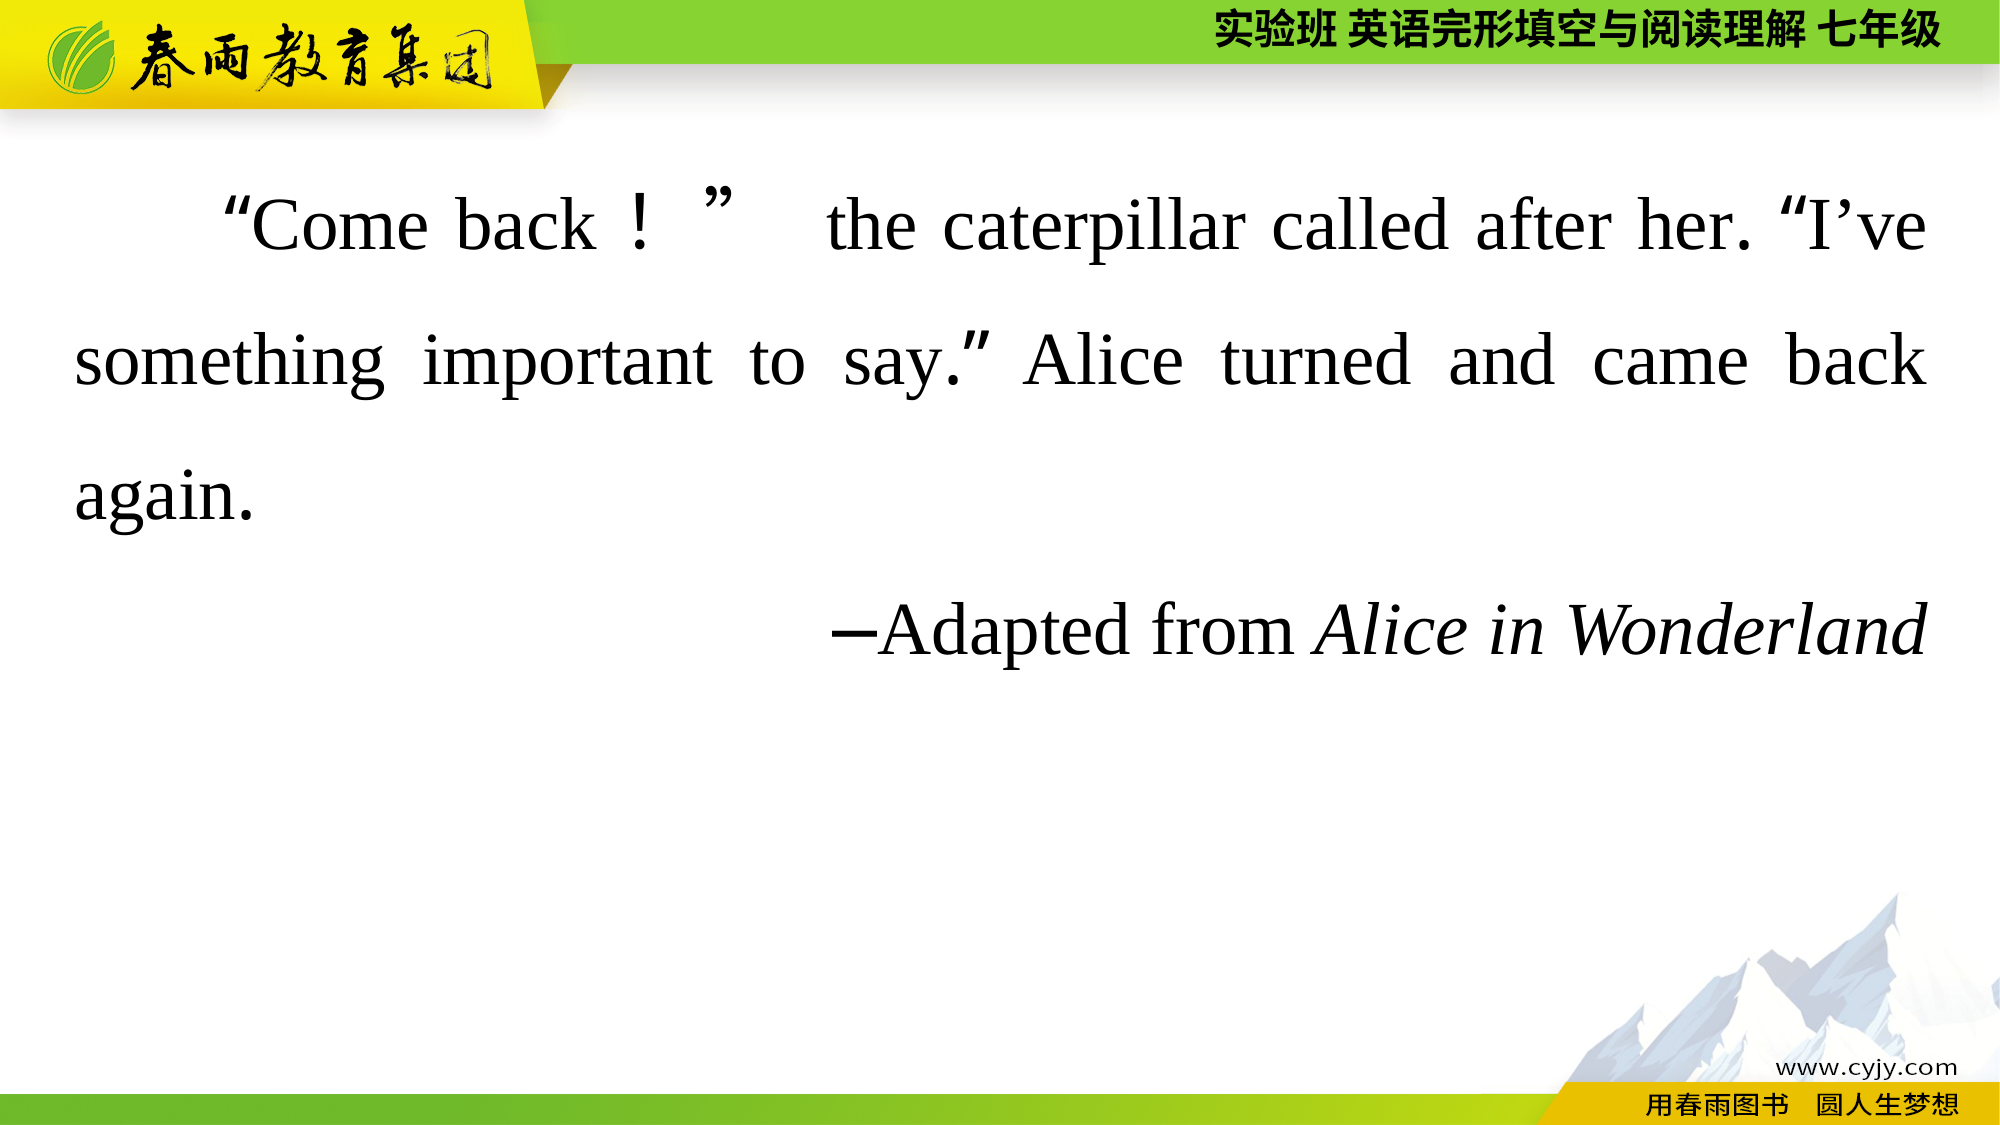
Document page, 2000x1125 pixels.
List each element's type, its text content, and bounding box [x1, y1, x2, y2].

list “Come back！” the caterpillar called after her. “I’ve something important to say.” Alice turned and came back again. —Adapted from Alice in Wonderland [59, 122, 1944, 683]
picture [0, 0, 2000, 1125]
